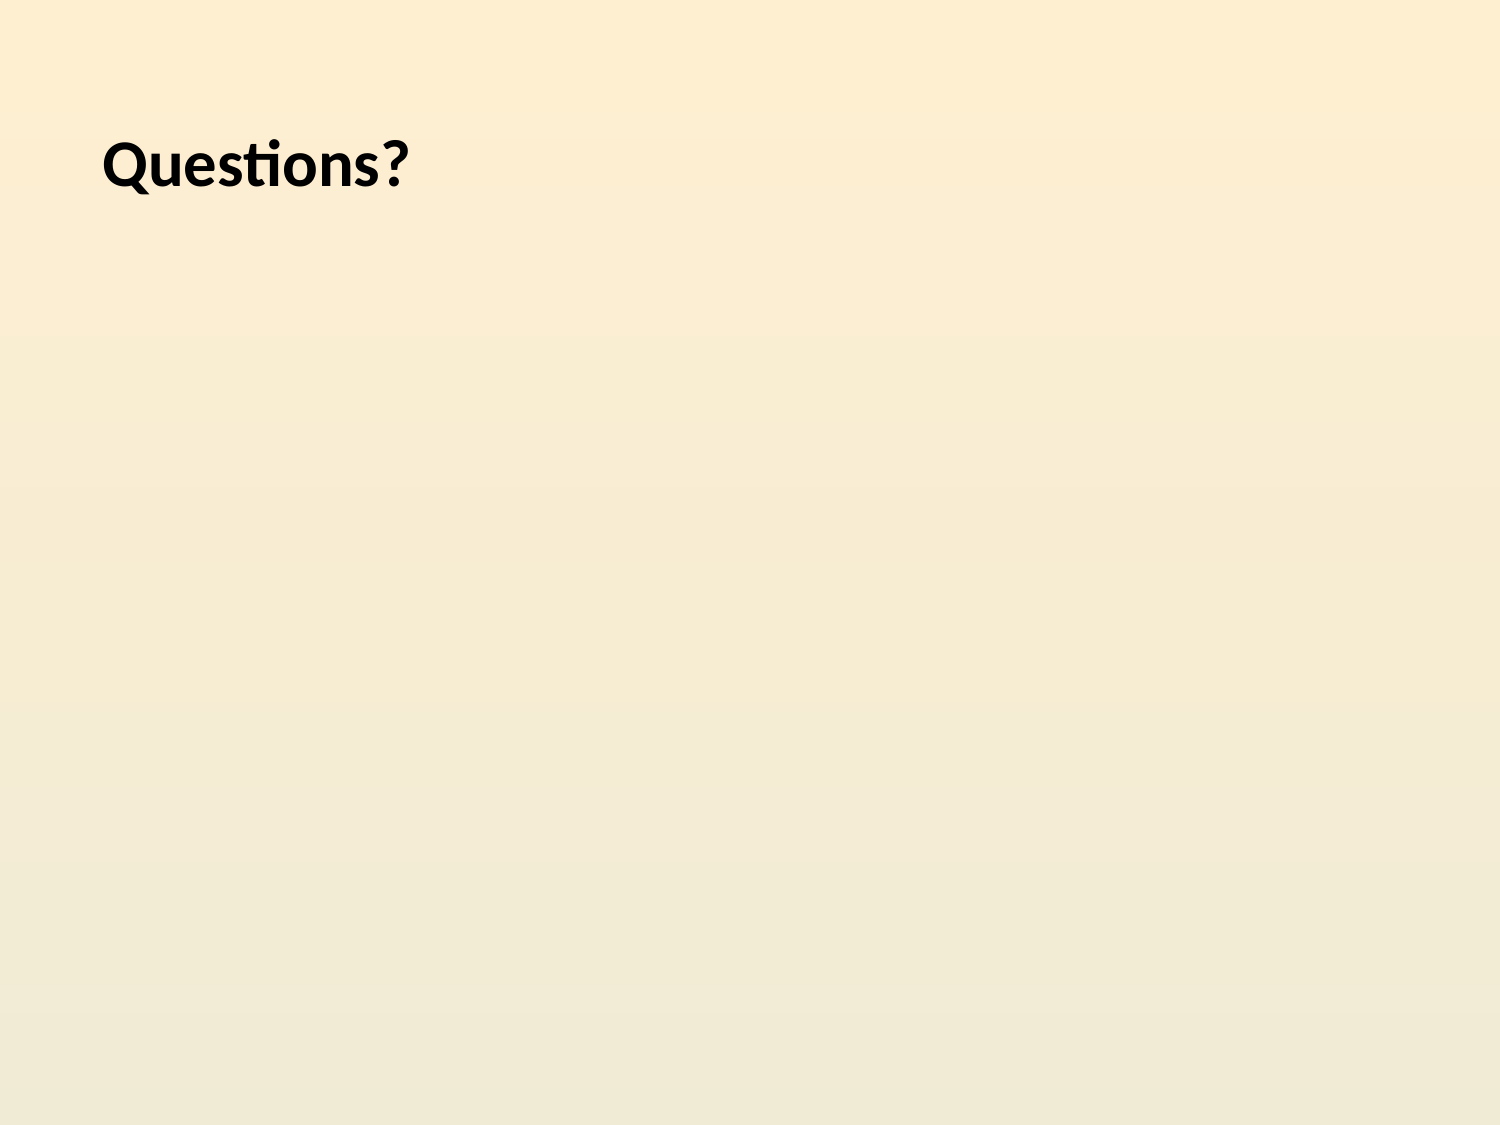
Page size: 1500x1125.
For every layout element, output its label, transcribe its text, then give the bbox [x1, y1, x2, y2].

text_box Questions? [87, 112, 881, 208]
